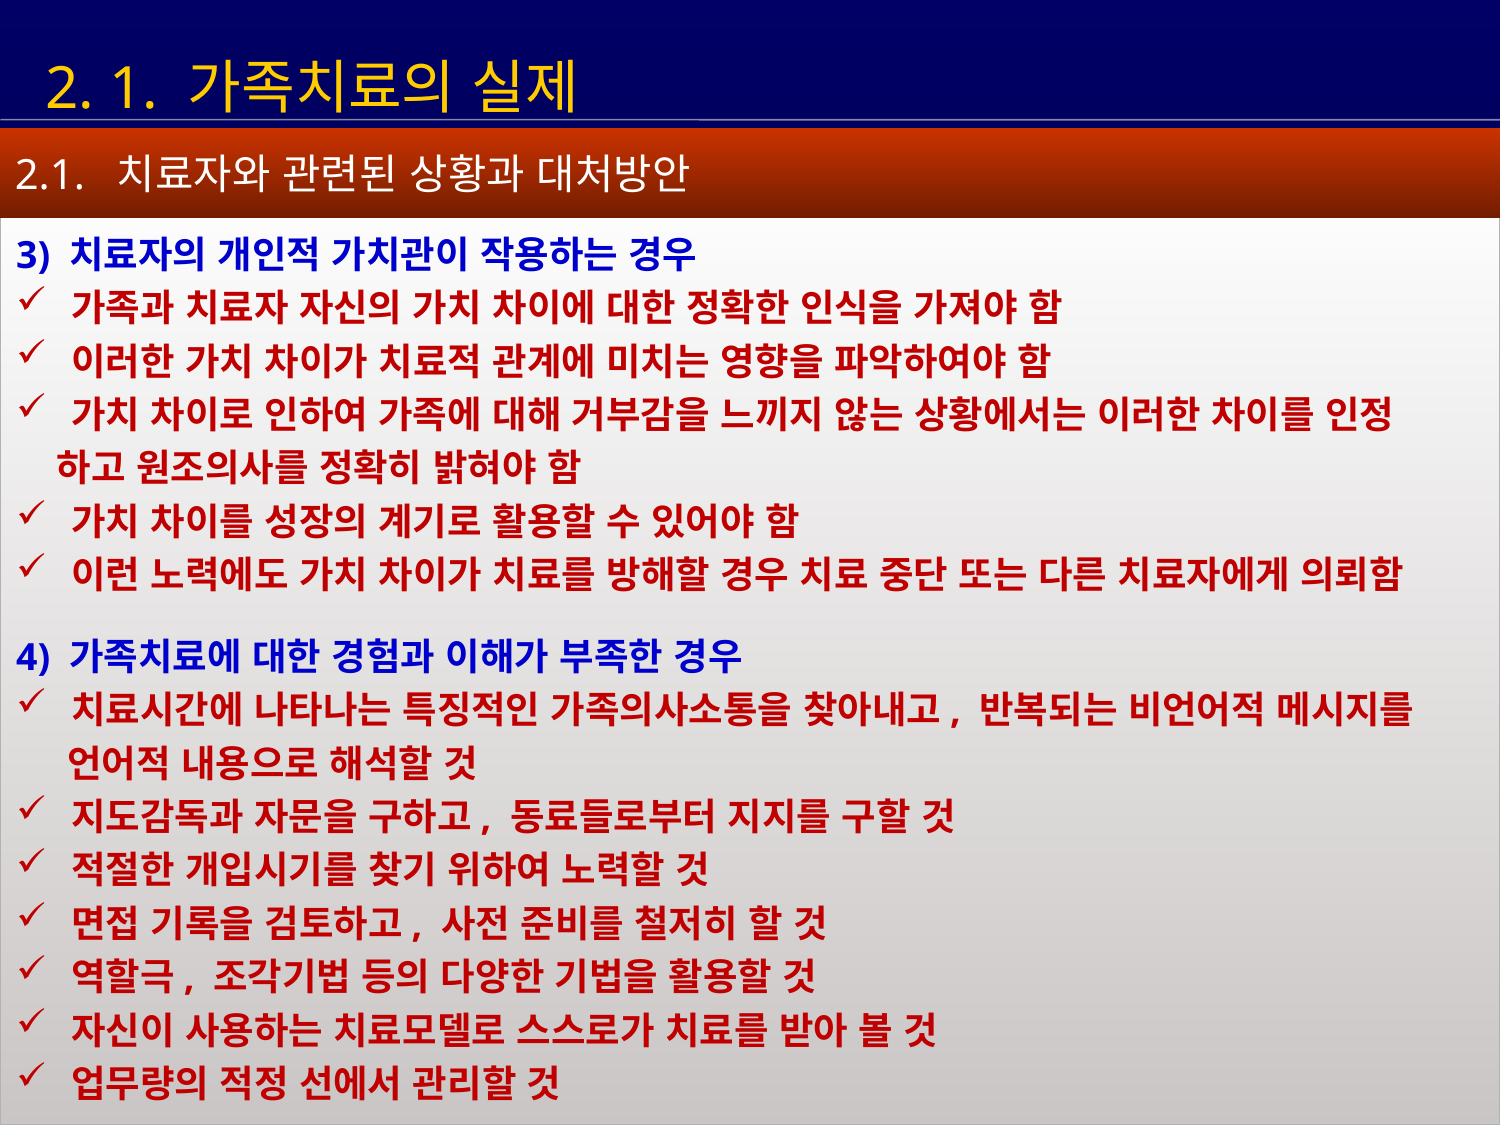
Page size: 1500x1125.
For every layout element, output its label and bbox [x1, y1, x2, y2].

text_box [0, 42, 1500, 1125]
